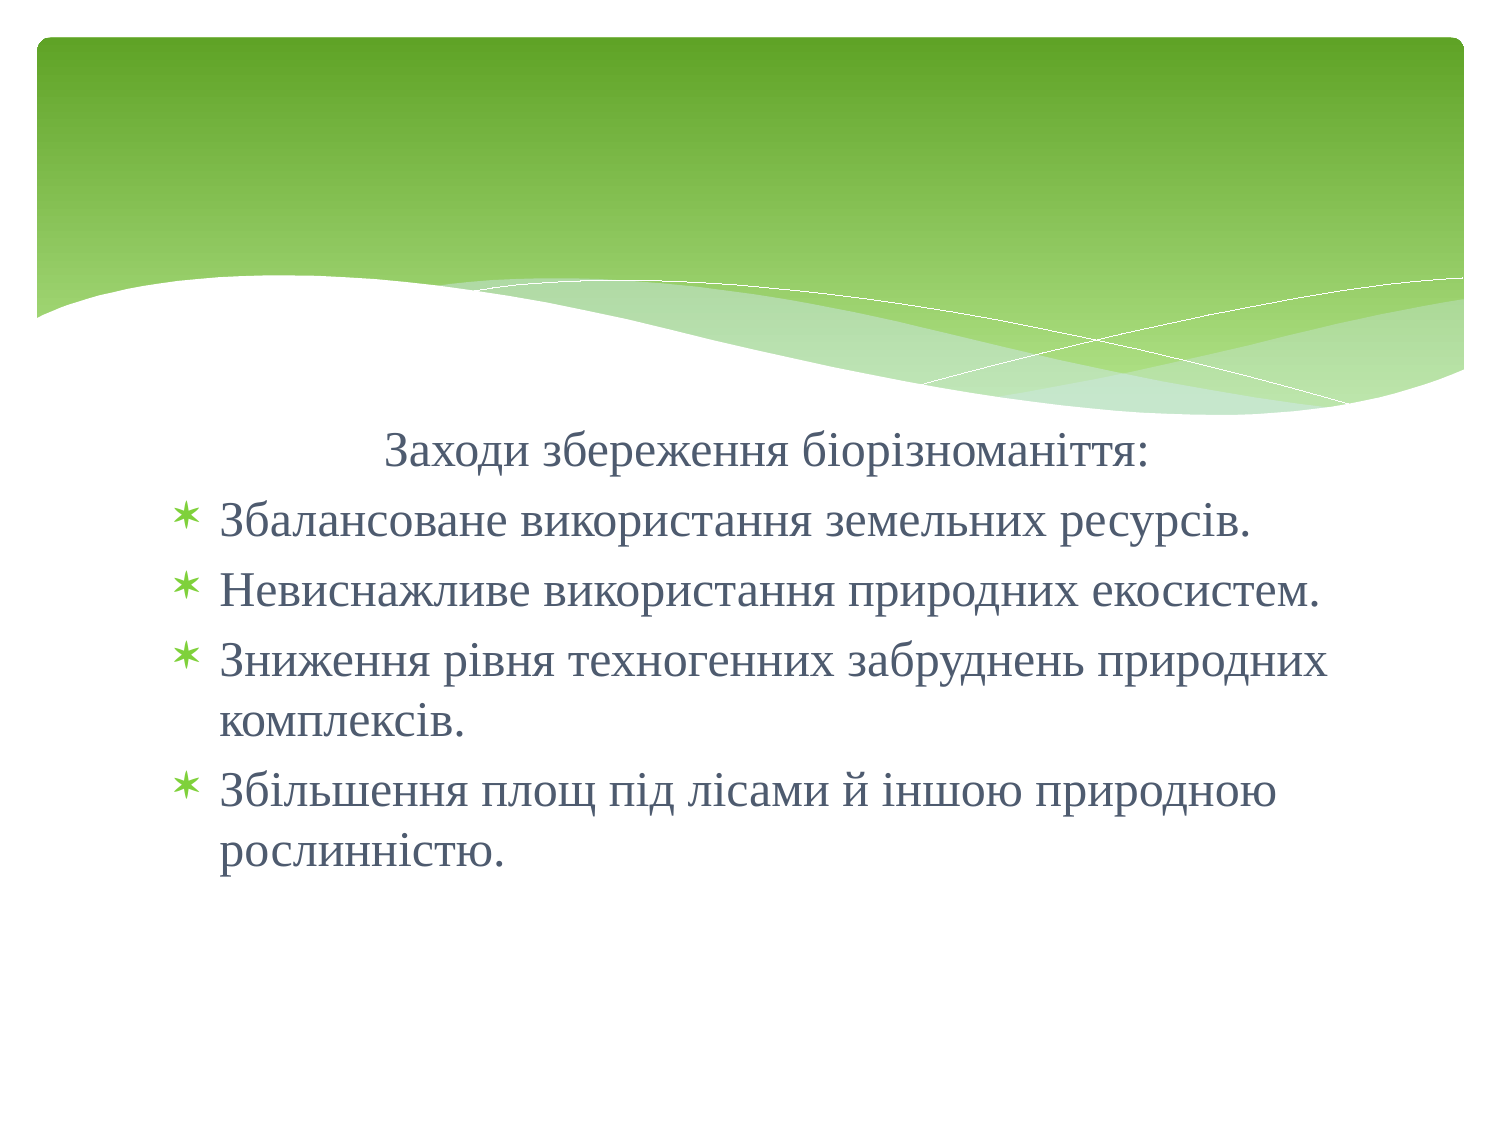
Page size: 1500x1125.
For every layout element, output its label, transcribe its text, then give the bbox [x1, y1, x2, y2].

list Заходи збереження біорізноманіття: Збалансоване використання земельних ресурсів. Невиснажливе використання природних екосистем. Зниження рівня техногенних забруднень природних комплексів. Збільшення площ під лісами й іншою природною рослинністю. [159, 408, 1375, 975]
